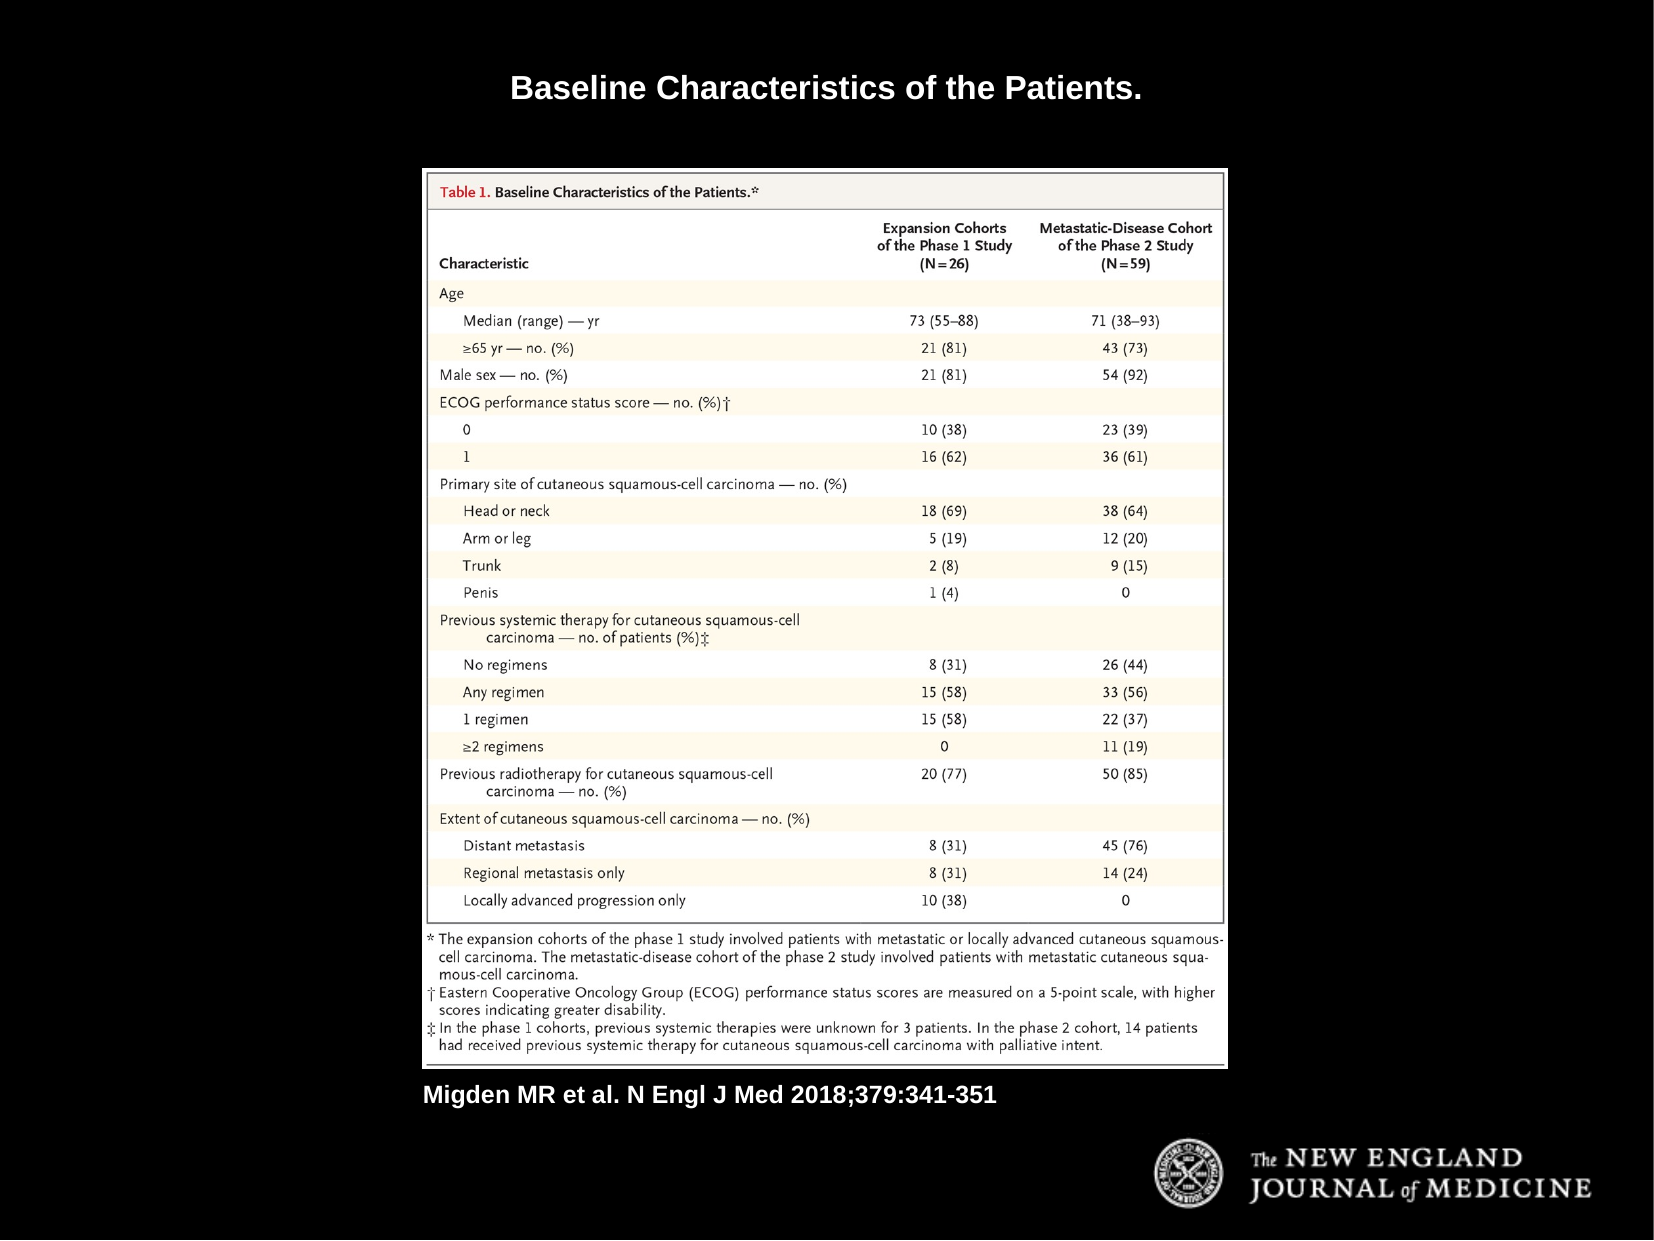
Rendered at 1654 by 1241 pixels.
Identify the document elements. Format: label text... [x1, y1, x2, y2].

picture [422, 168, 1228, 1069]
picture [1141, 1133, 1606, 1213]
text_box Migden MR et al. N Engl J Med 2018;379:341-351 [422, 1079, 1228, 1109]
text_box Baseline Characteristics of the Patients. [58, 69, 1596, 108]
